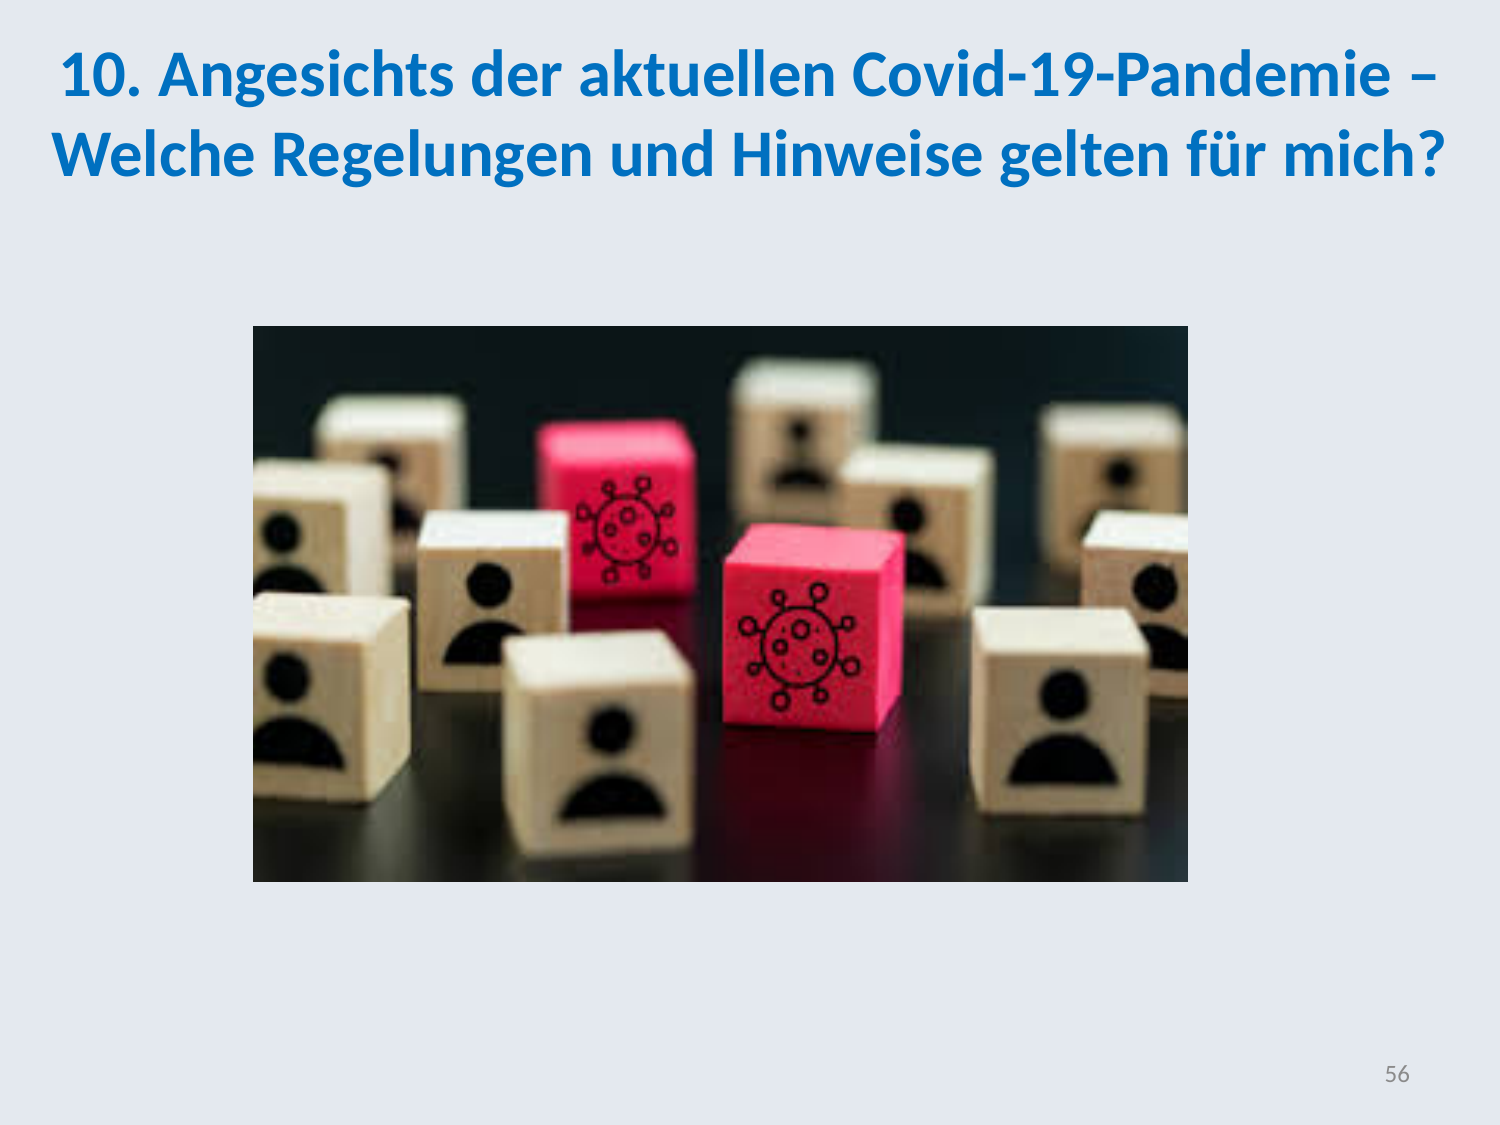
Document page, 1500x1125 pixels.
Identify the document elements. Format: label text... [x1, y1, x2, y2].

title 10. Angesichts der aktuellen Covid-19-Pandemie – Welche Regelungen und Hinweise gelten für mich? [0, 0, 1500, 220]
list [253, 326, 1188, 882]
slide_number 56 [1074, 1042, 1425, 1103]
